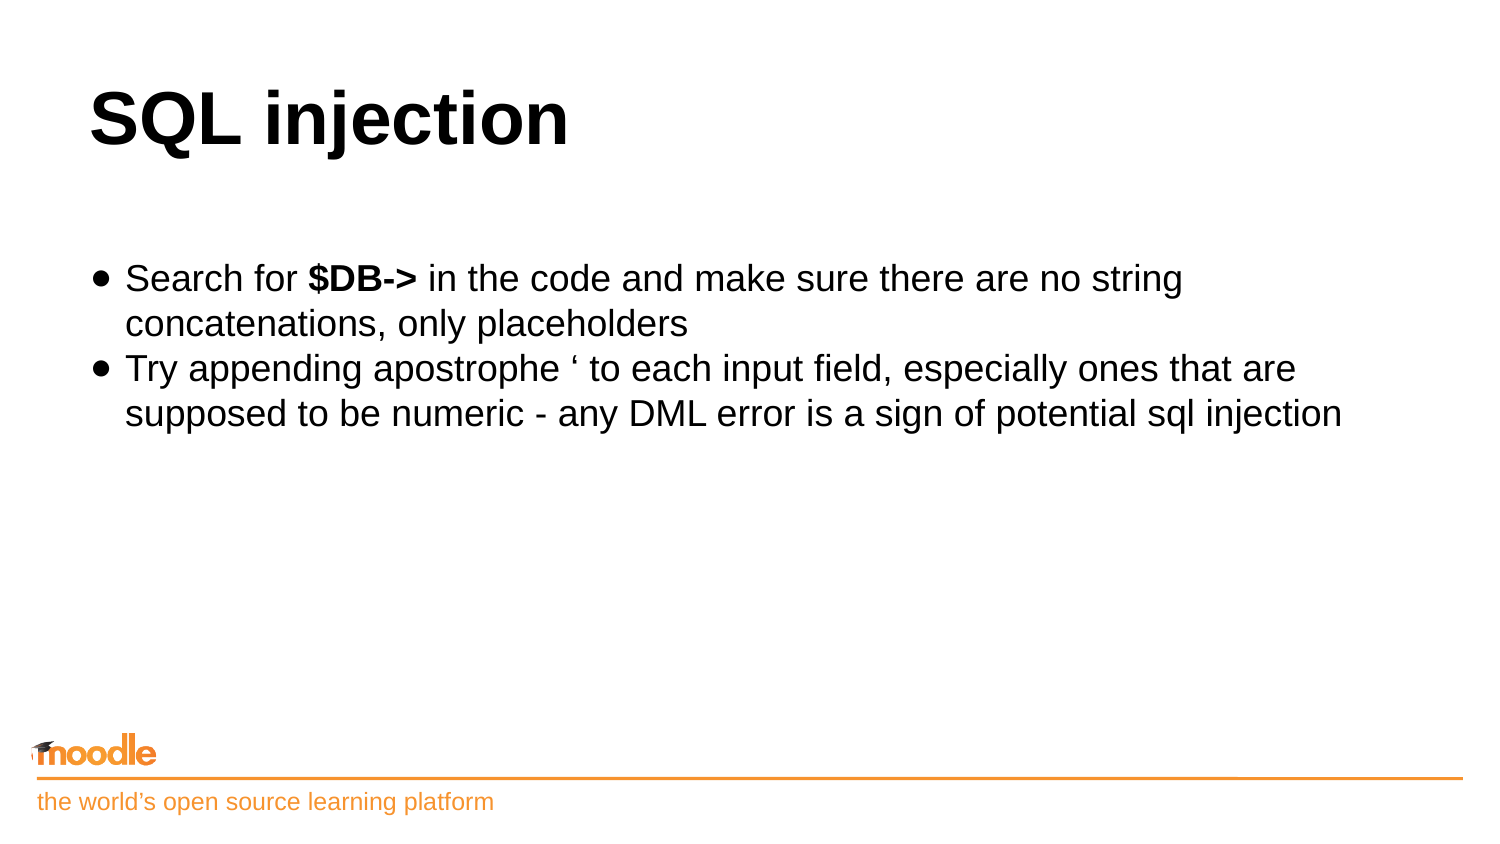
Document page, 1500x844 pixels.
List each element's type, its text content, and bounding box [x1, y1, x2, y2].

text_box Search for $DB-> in the code and make sure there are no string concatenations, only placeholders Try appending apostrophe ‘ to each input field, especially ones that are supposed to be numeric - any DML error is a sign of potential sql injection [74, 238, 1371, 714]
picture [30, 733, 157, 771]
text_box the world’s open source learning platform [22, 765, 550, 831]
text_box SQL injection [75, 33, 1425, 175]
